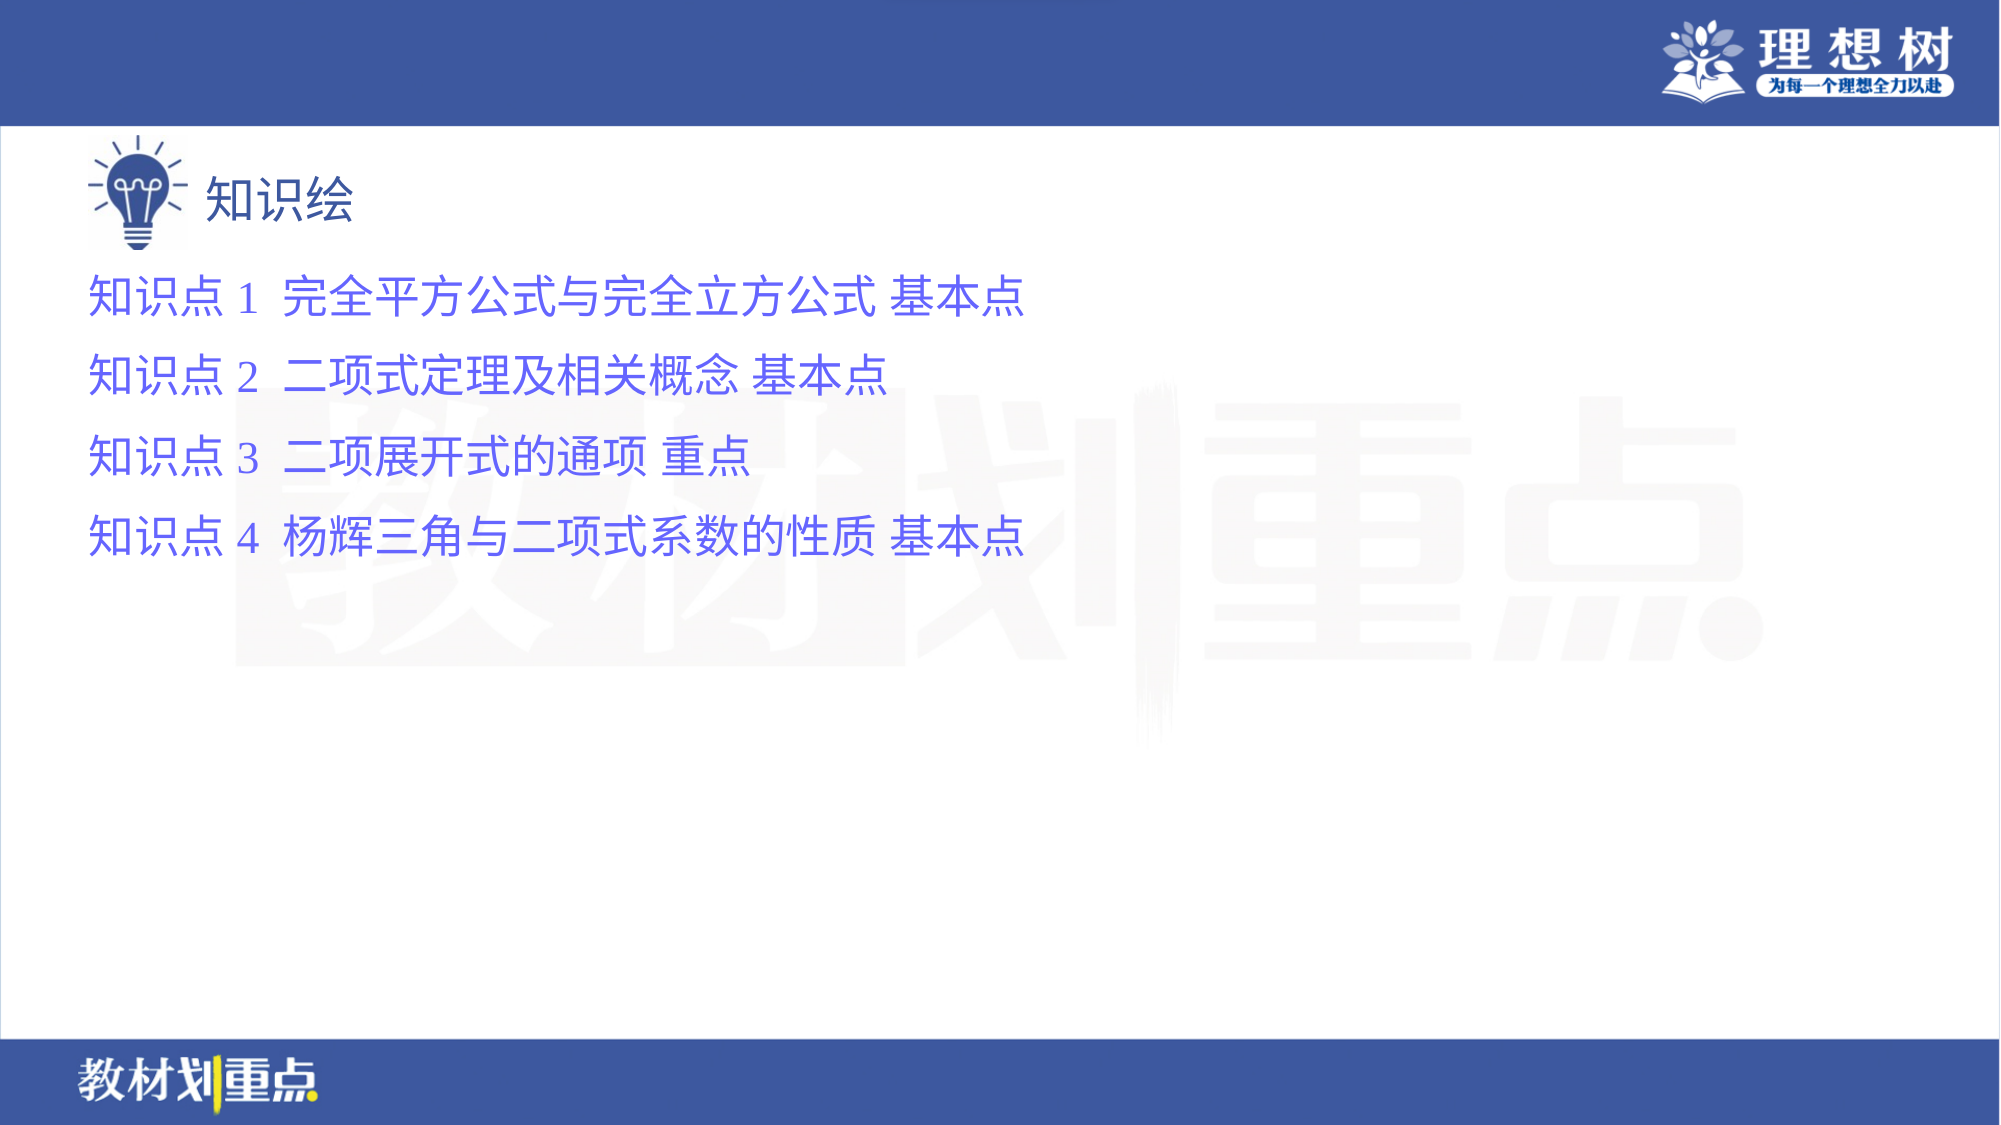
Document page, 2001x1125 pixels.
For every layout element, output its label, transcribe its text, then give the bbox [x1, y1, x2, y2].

text_box 知识点1 完全平方公式与完全立方公式 基本点 [88, 241, 1911, 314]
text_box 知识点3 二项展开式的通项 重点 [88, 400, 1911, 474]
text_box 知识点4 杨辉三角与二项式系数的性质 基本点 [88, 481, 1911, 555]
picture [0, 0, 2000, 1125]
text_box 知识绘 [205, 155, 501, 241]
text_box 知识点2 二项式定理及相关概念 基本点 [88, 320, 1911, 393]
